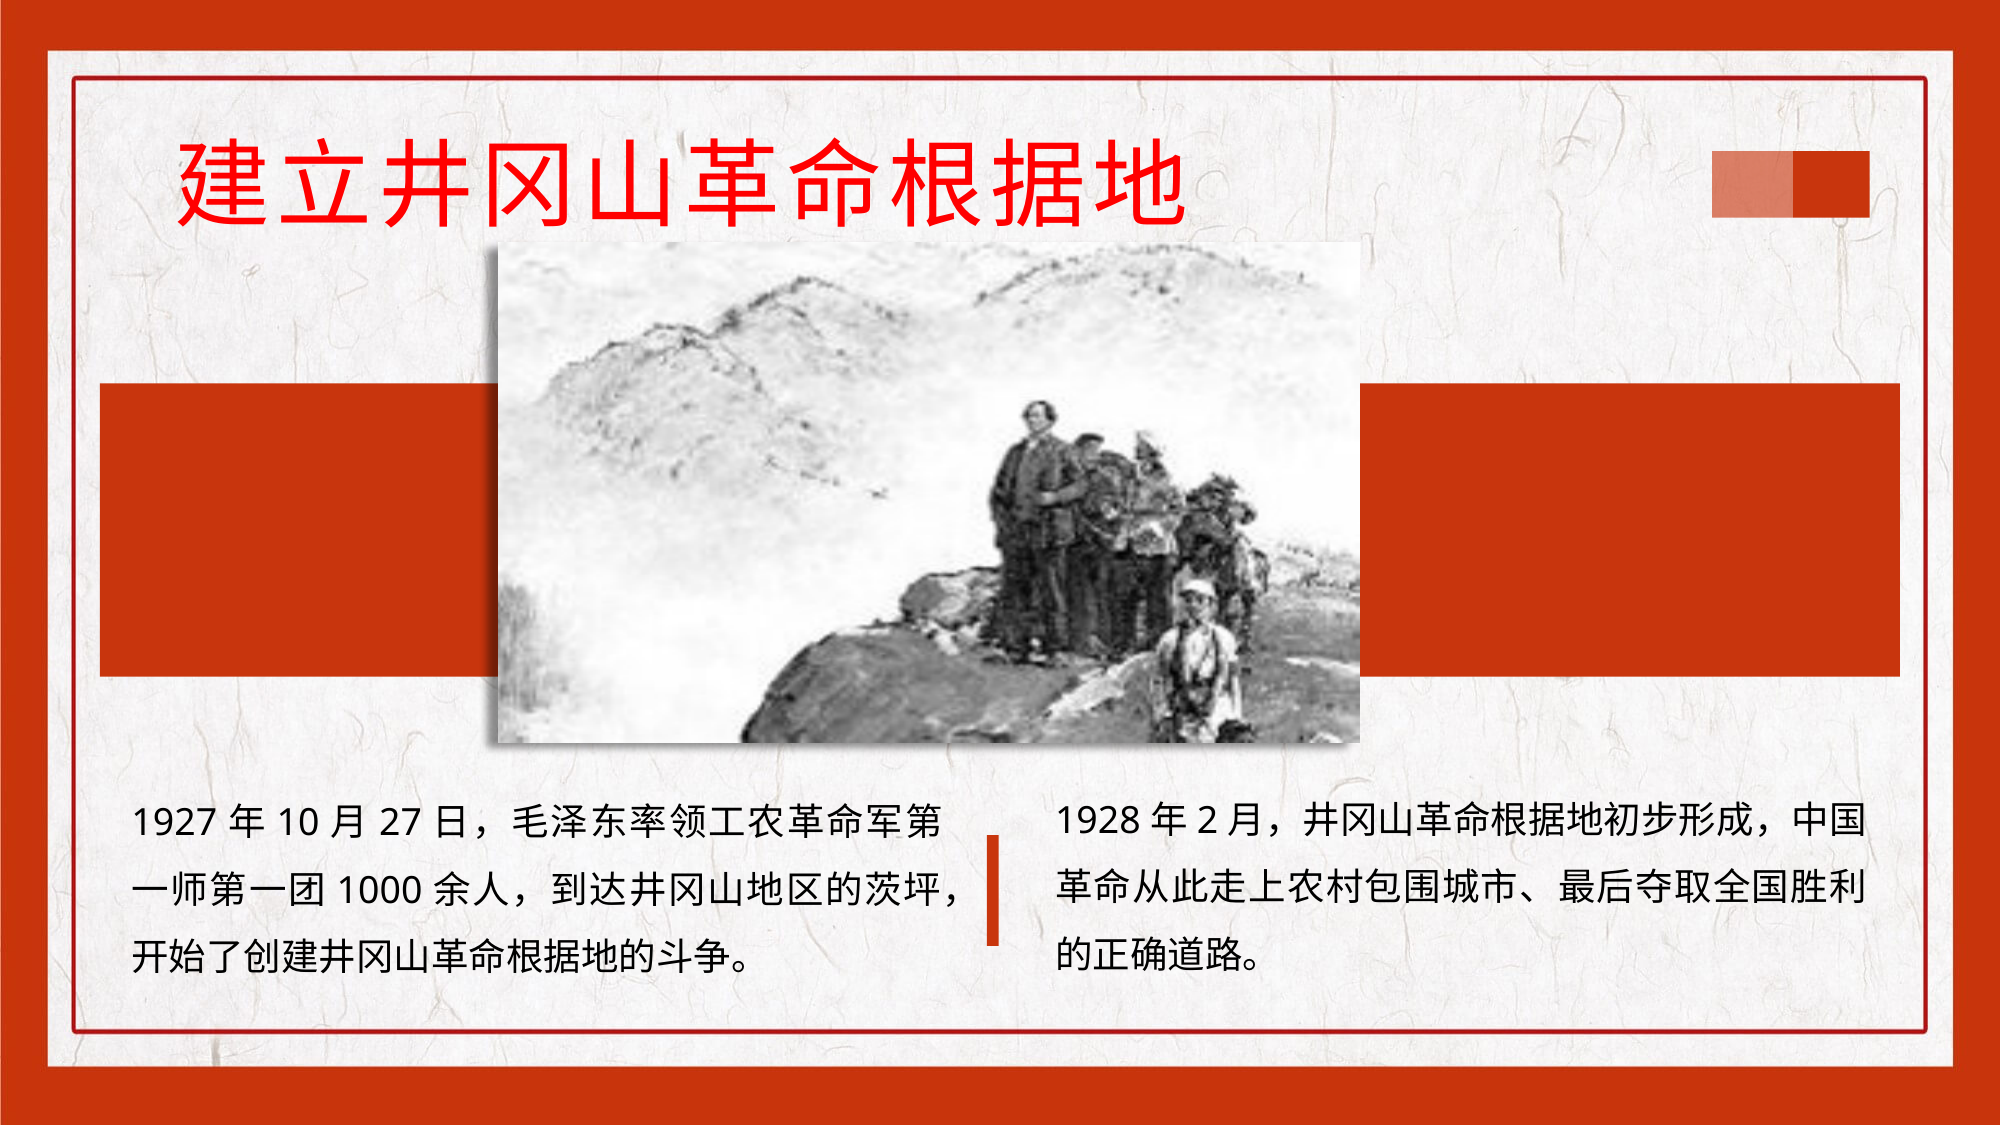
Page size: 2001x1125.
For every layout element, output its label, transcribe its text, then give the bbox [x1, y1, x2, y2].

text_box 1927年10月27日，毛泽东率领工农革命军第一师第一团1000余人，到达井冈山地区的茨坪，开始了创建井冈山革命根据地的斗争。 [116, 768, 958, 986]
text_box [986, 834, 1000, 947]
text_box 建立井冈山革命根据地 [159, 116, 1288, 246]
text_box [1360, 382, 1901, 678]
picture [0, 0, 2000, 1125]
text_box [99, 382, 481, 678]
text_box 1928年2月，井冈山革命根据地初步形成，中国革命从此走上农村包围城市、最后夺取全国胜利的正确道路。 [1040, 765, 1882, 984]
